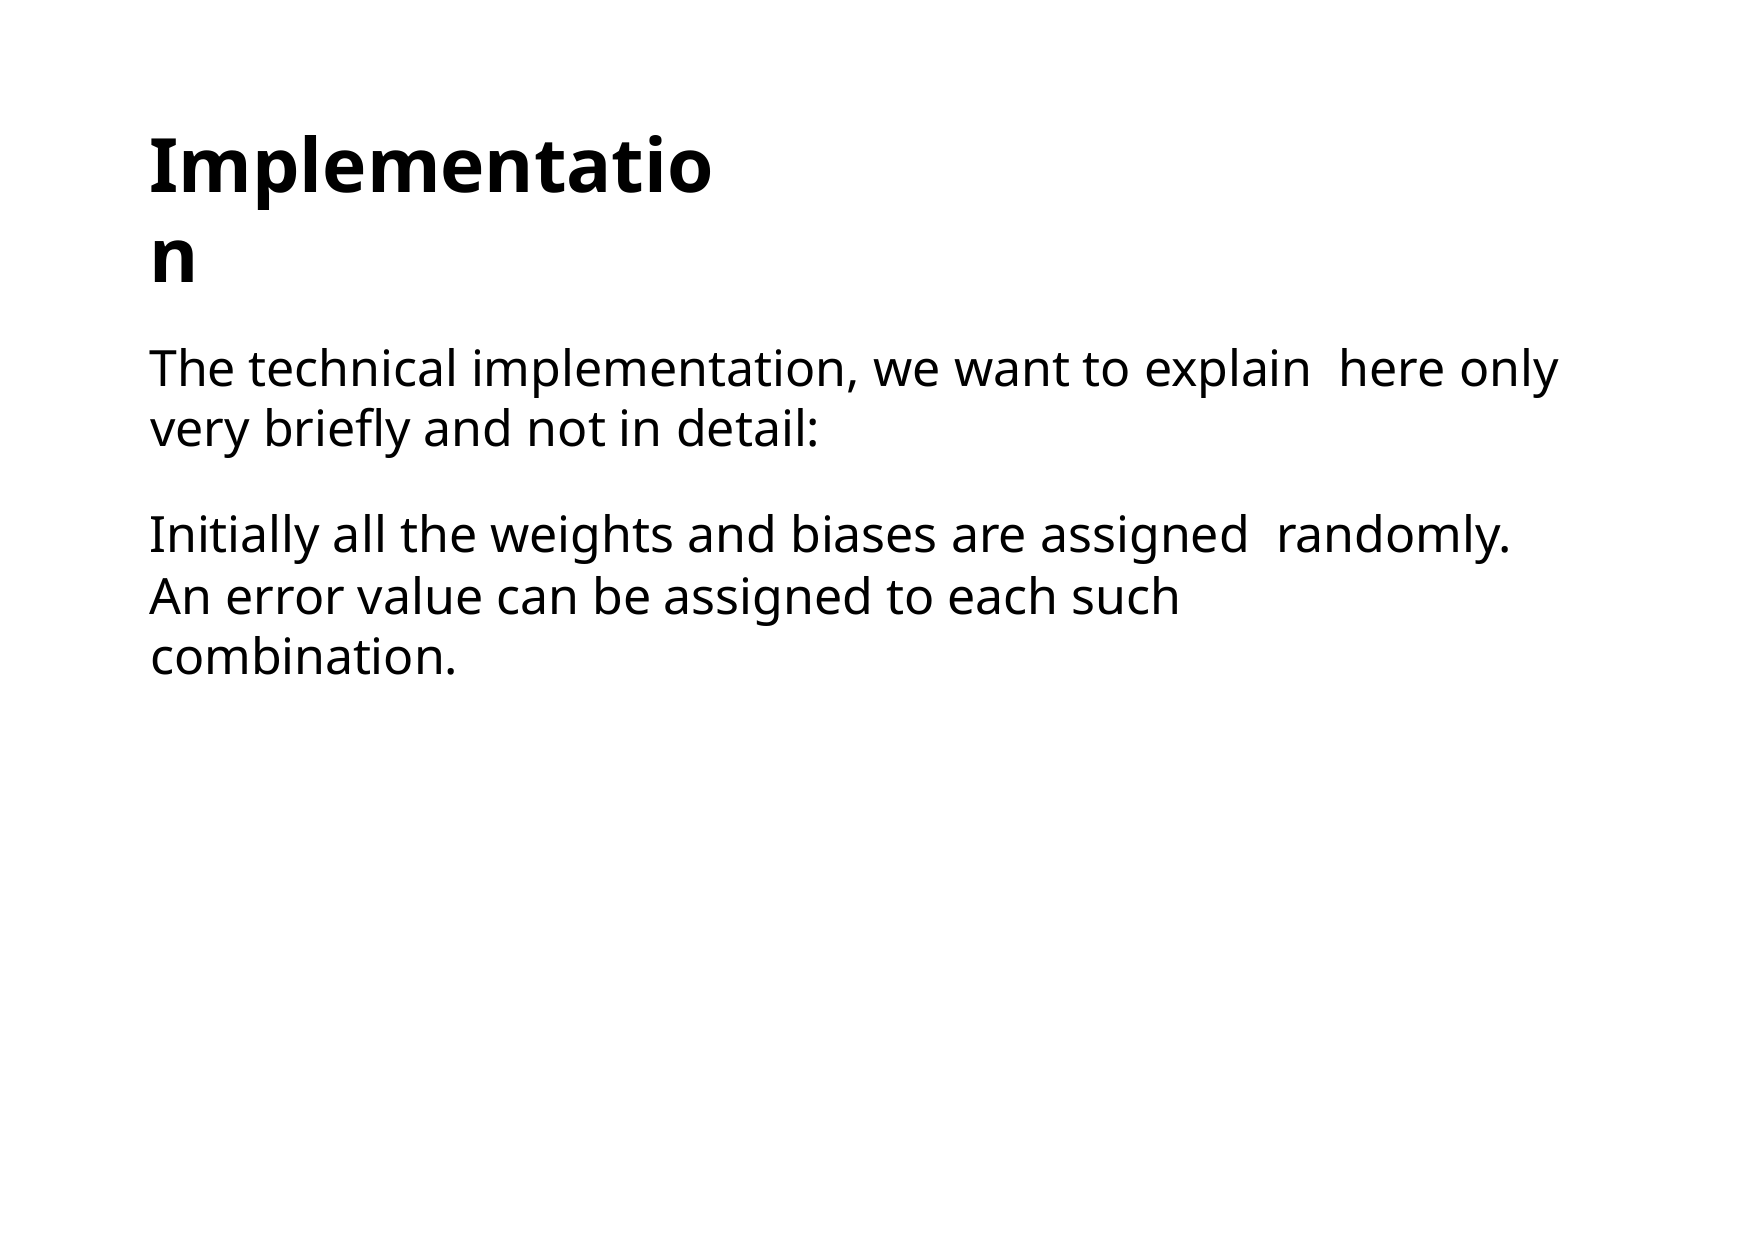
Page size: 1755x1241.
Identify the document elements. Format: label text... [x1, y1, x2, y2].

text_box The technical implementation, we want to explain here only very briefly and not in detail: Initially all the weights and biases are assigned randomly. An error value can be assigned to each such combination. [147, 332, 1615, 685]
title Implementation [147, 115, 740, 325]
